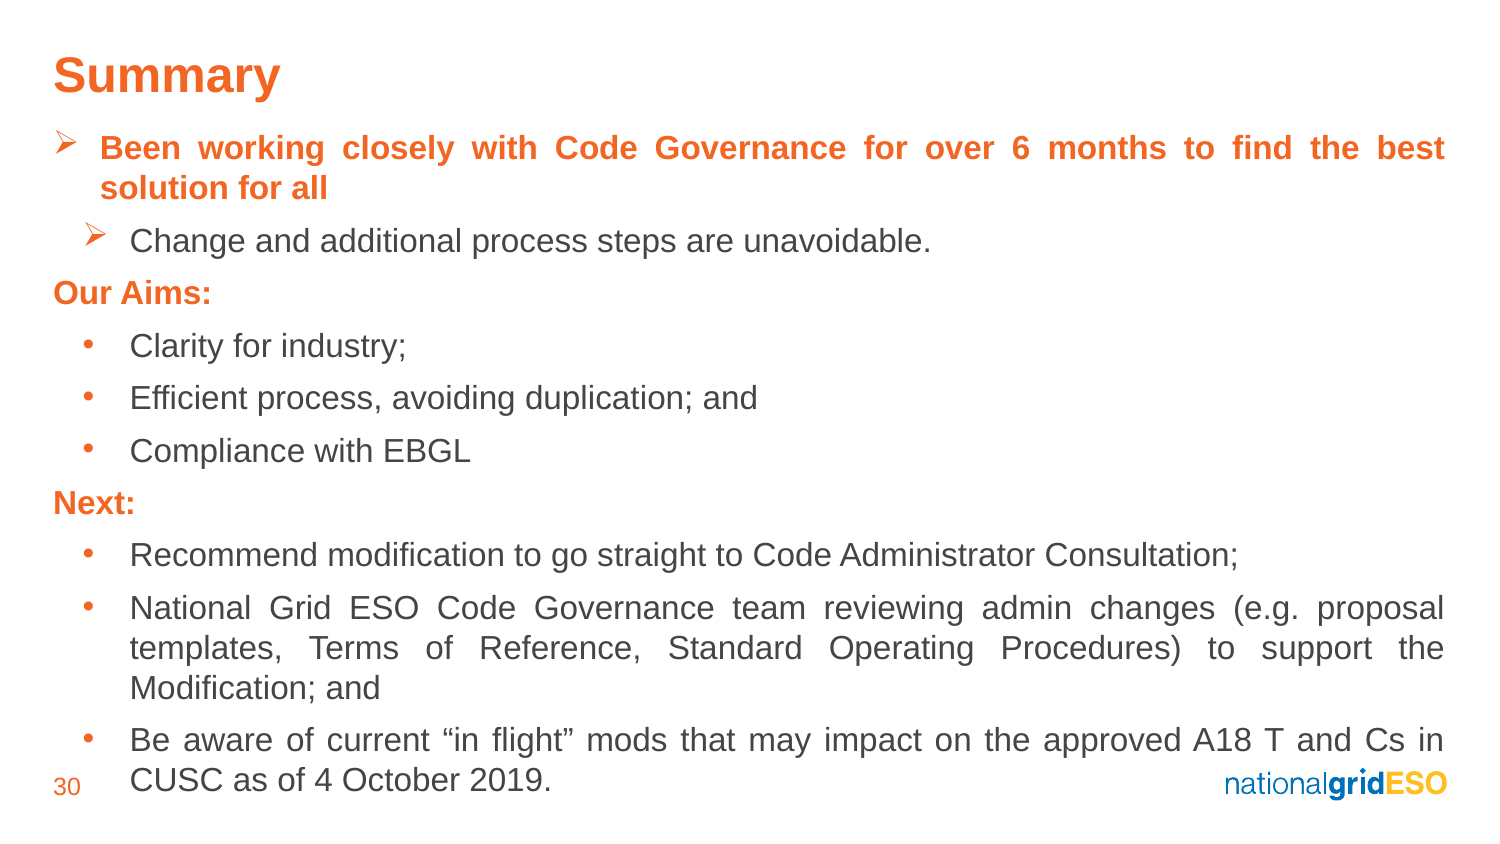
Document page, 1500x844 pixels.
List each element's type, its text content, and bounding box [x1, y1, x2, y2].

title Summary [53, 54, 1447, 103]
list Been working closely with Code Governance for over 6 months to find the best solution for all Change and additional process steps are unavoidable. Our Aims: Clarity for industry; Efficient process, avoiding duplication; and Compliance with EBGL Next: Recommend modification to go straight to Code Administrator Consultation; National Grid ESO Code Governance team reviewing admin changes (e.g. proposal templates, Terms of Reference, Standard Operating Procedures) to support the Modification; and Be aware of current “in flight” mods that may impact on the approved A18 T and Cs in CUSC as of 4 October 2019. [53, 126, 1447, 844]
